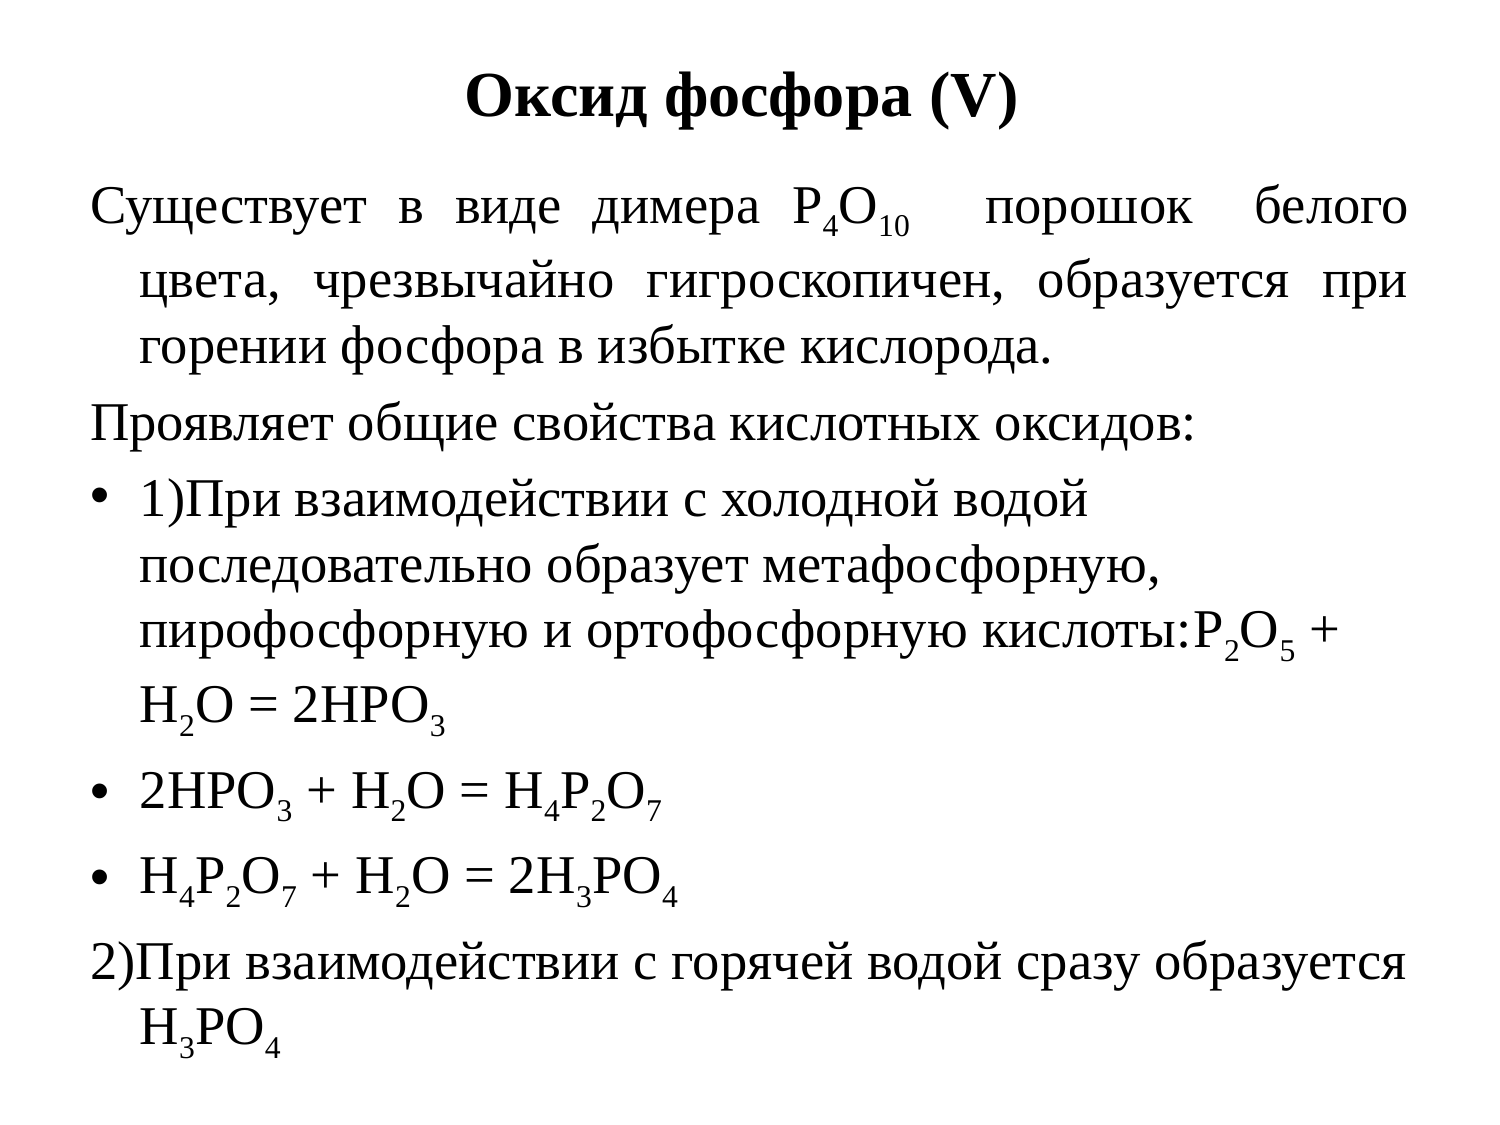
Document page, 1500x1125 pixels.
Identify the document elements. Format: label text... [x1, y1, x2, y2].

list Существует в виде димера P4O10 порошок белого цвета, чрезвычайно гигроскопичен, образуется при горении фосфора в избытке кислорода. Проявляет общие свойства кислотных оксидов: 1)При взаимодействии с холодной водой последовательно образует метафосфорную, пирофосфорную и ортофосфорную кислоты:P2O5 + H2O = 2HPO3 2HPO3 + H2O = H4P2O7 H4P2O7 + H2O = 2H3PO4 2)При взаимодействии с горячей водой сразу образуется H3PO4 [75, 160, 1425, 1083]
title Оксид фосфора (V) [75, 45, 1425, 138]
